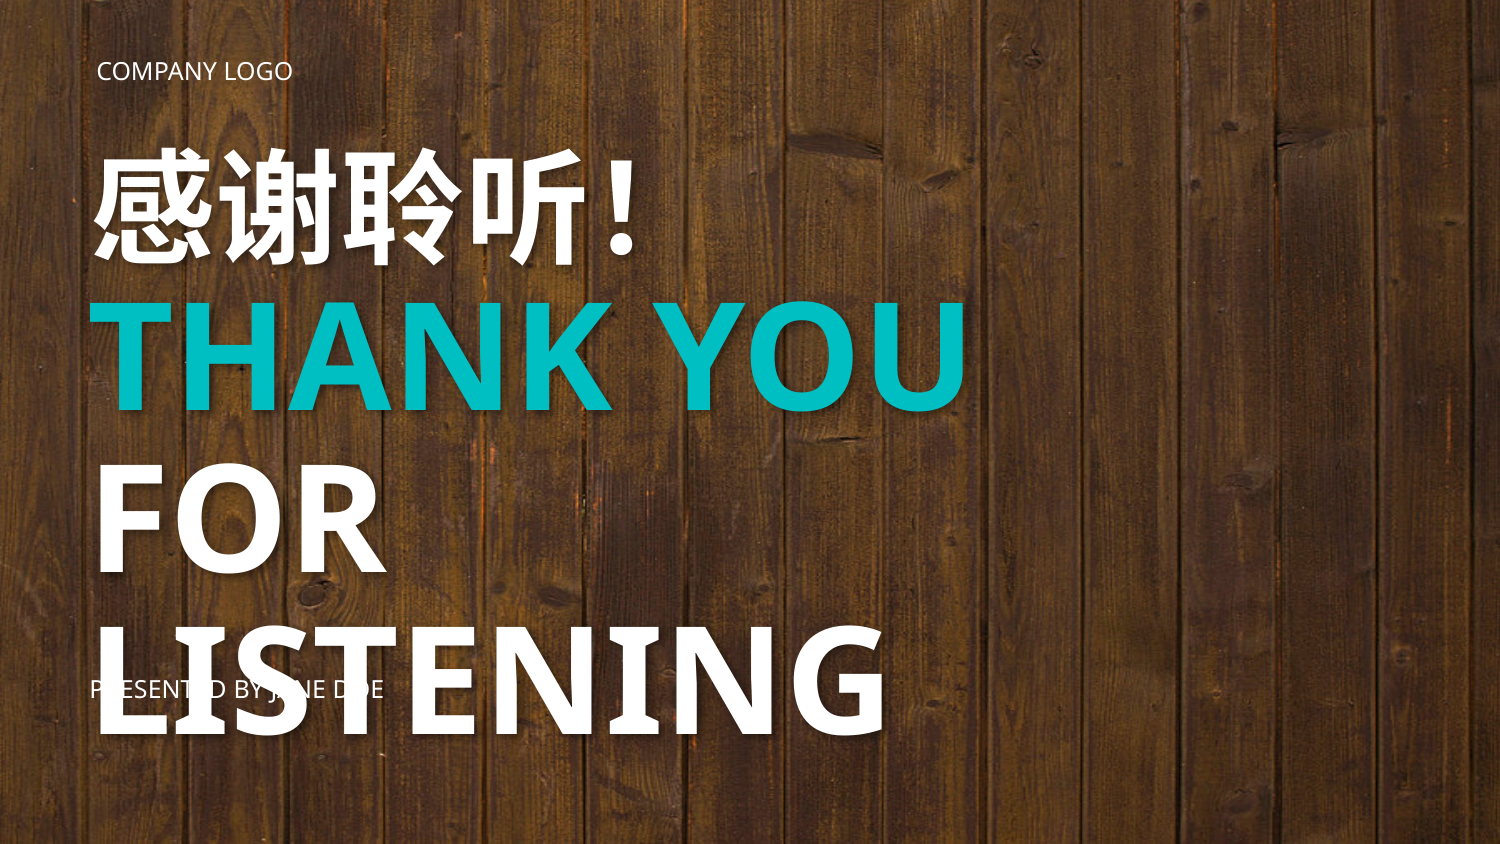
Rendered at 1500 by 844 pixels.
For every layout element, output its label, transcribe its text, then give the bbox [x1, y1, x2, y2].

text_box THANK YOU FOR LISTENING [72, 273, 1219, 775]
picture [0, 0, 1500, 844]
text_box COMPANY LOGO [81, 48, 309, 93]
text_box 感谢聆听！ [75, 121, 731, 287]
text_box PRESENTED BY JANE DOE [74, 666, 400, 711]
